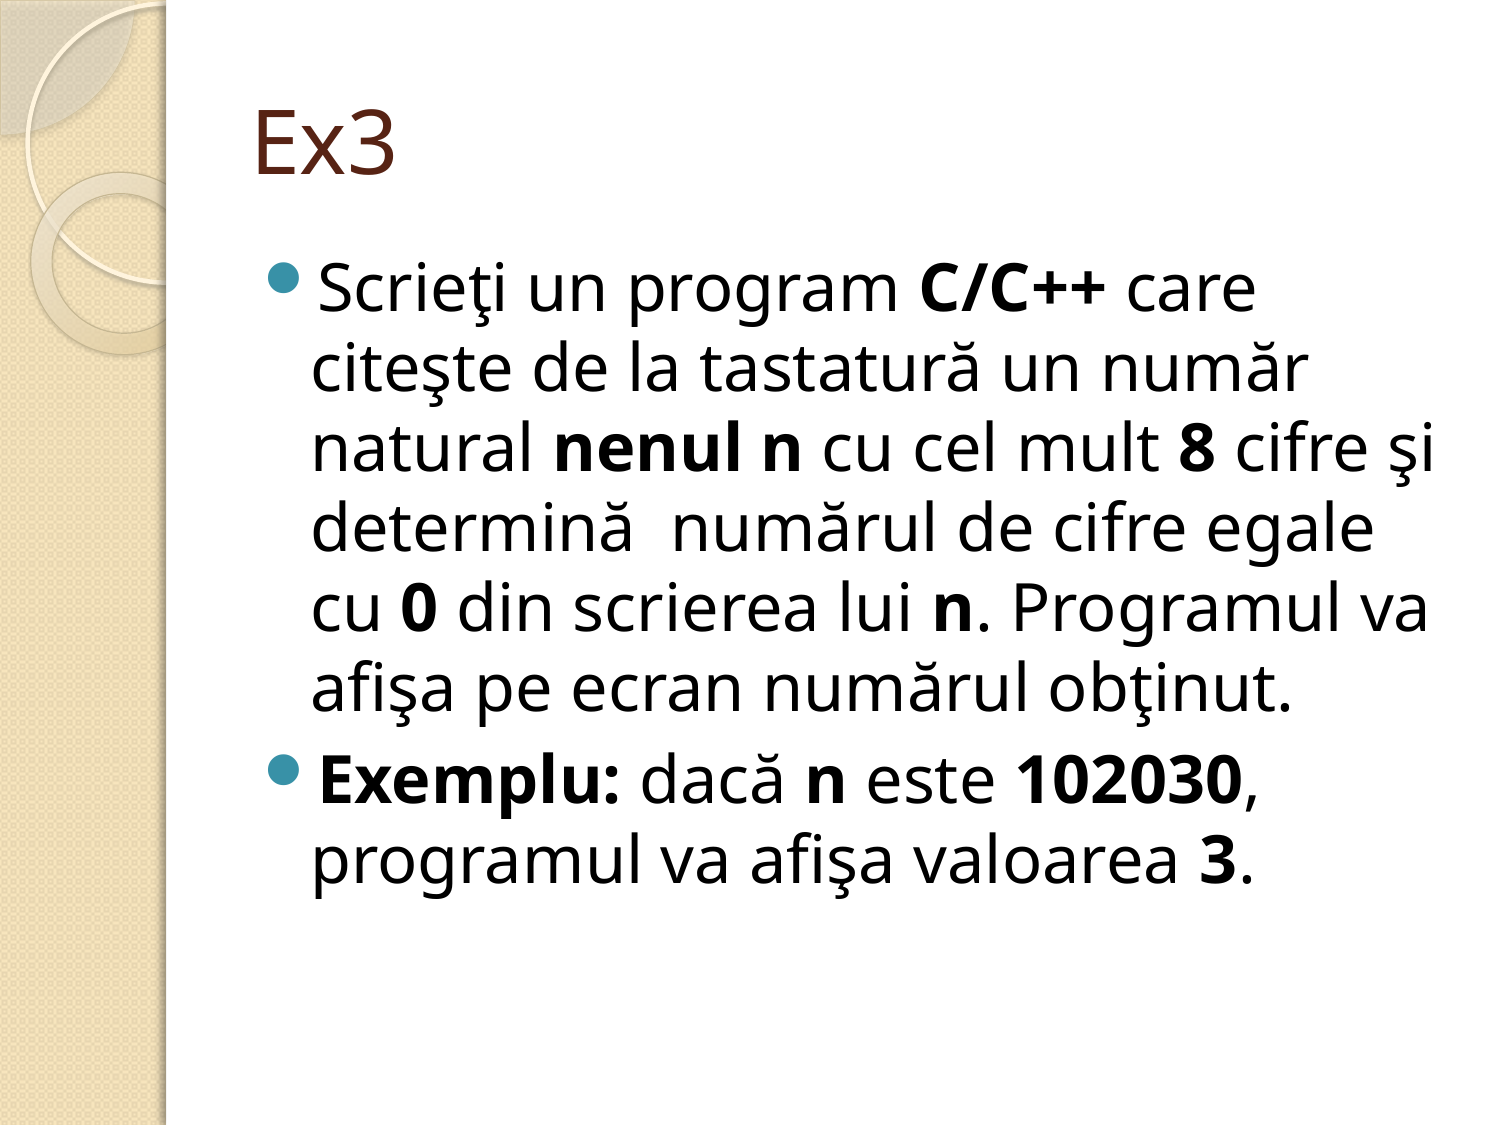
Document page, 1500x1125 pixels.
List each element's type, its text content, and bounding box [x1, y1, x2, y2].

list Scrieţi un program C/C++ care citeşte de la tastatură un număr natural nenul n cu cel mult 8 cifre şi determină numărul de cifre egale cu 0 din scrierea lui n. Programul va afişa pe ecran numărul obţinut. Exemplu: dacă n este 102030, programul va afişa valoarea 3. [235, 237, 1466, 1025]
title Ex3 [235, 45, 1466, 233]
